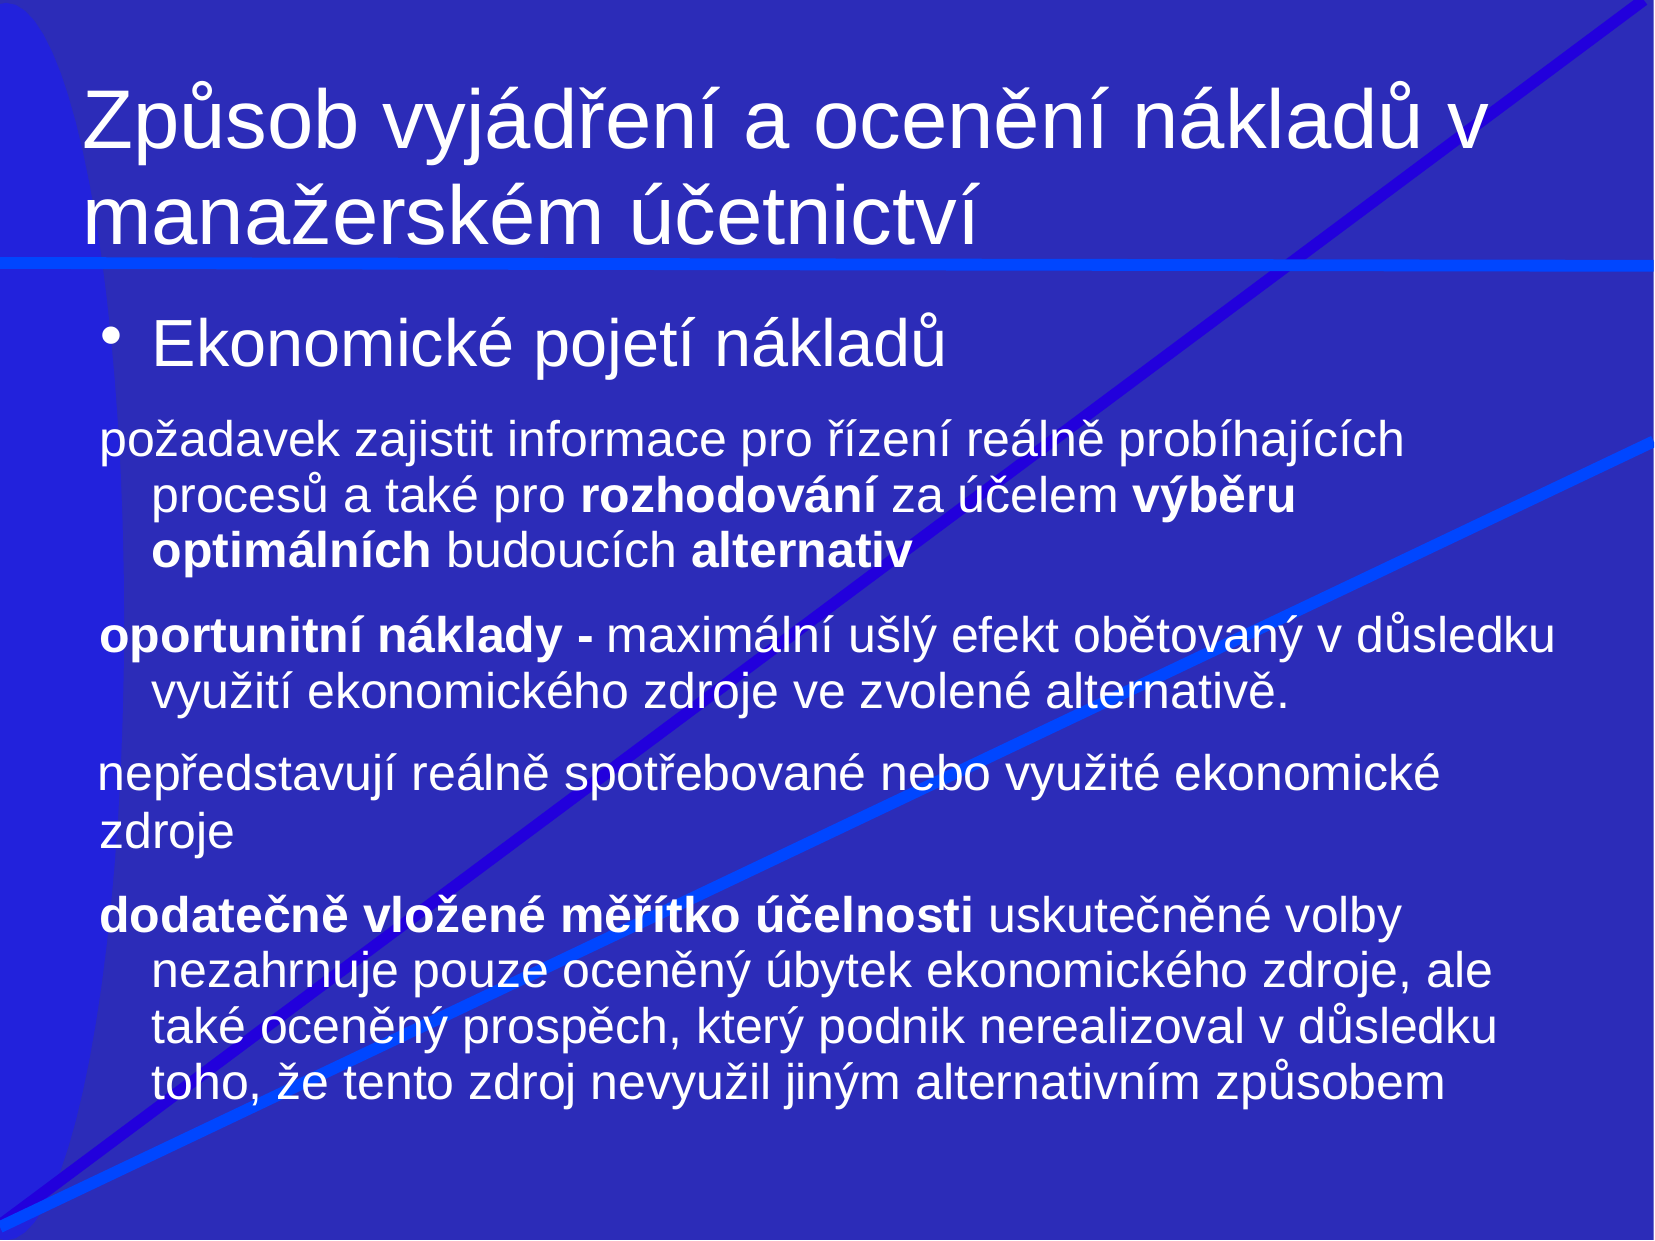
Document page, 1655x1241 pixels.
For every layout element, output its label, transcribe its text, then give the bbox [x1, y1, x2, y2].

text_box Ekonomické pojetí nákladů požadavek zajistit informace pro řízení reálně probíhajících procesů a také pro rozhodování za účelem výběru optimálních budoucích alternativ oportunitní náklady - maximální ušlý efekt obětovaný v důsledku využití ekonomického zdroje ve zvolené alternativě. nepředstavují reálně spotřebované nebo využité ekonomické zdroje dodatečně vložené měřítko účelnosti uskutečněné volby nezahrnuje pouze oceněný úbytek ekonomického zdroje, ale také oceněný prospěch, který podnik nerealizoval v důsledku toho, že tento zdroj nevyužil jiným alternativním způsobem [97, 299, 1560, 1111]
title Způsob vyjádření a ocenění nákladů v manažerském účetnictví [80, 69, 1574, 277]
